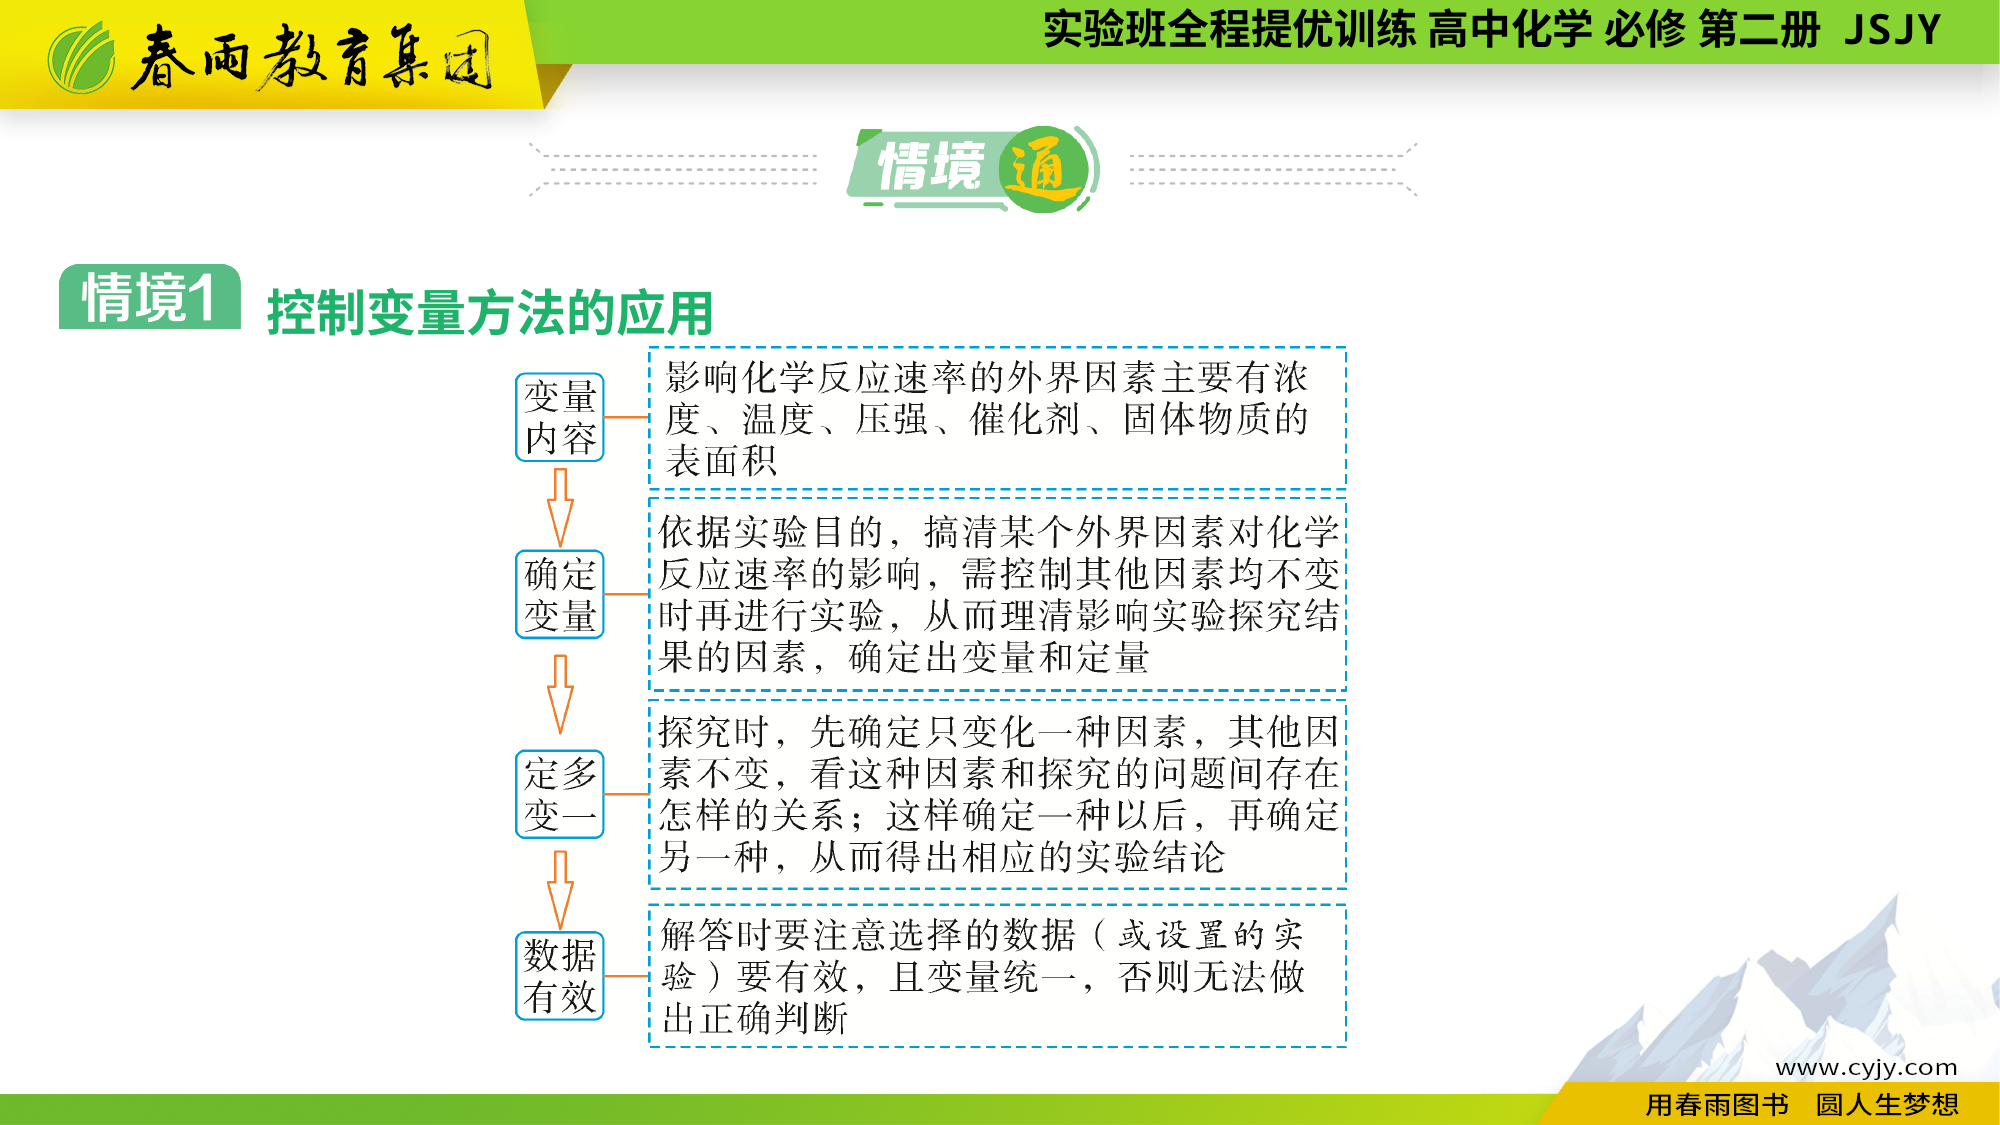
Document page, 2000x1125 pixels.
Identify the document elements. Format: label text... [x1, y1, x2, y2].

picture [0, 0, 2000, 1125]
list 控制变量方法的应用 [59, 243, 1944, 350]
